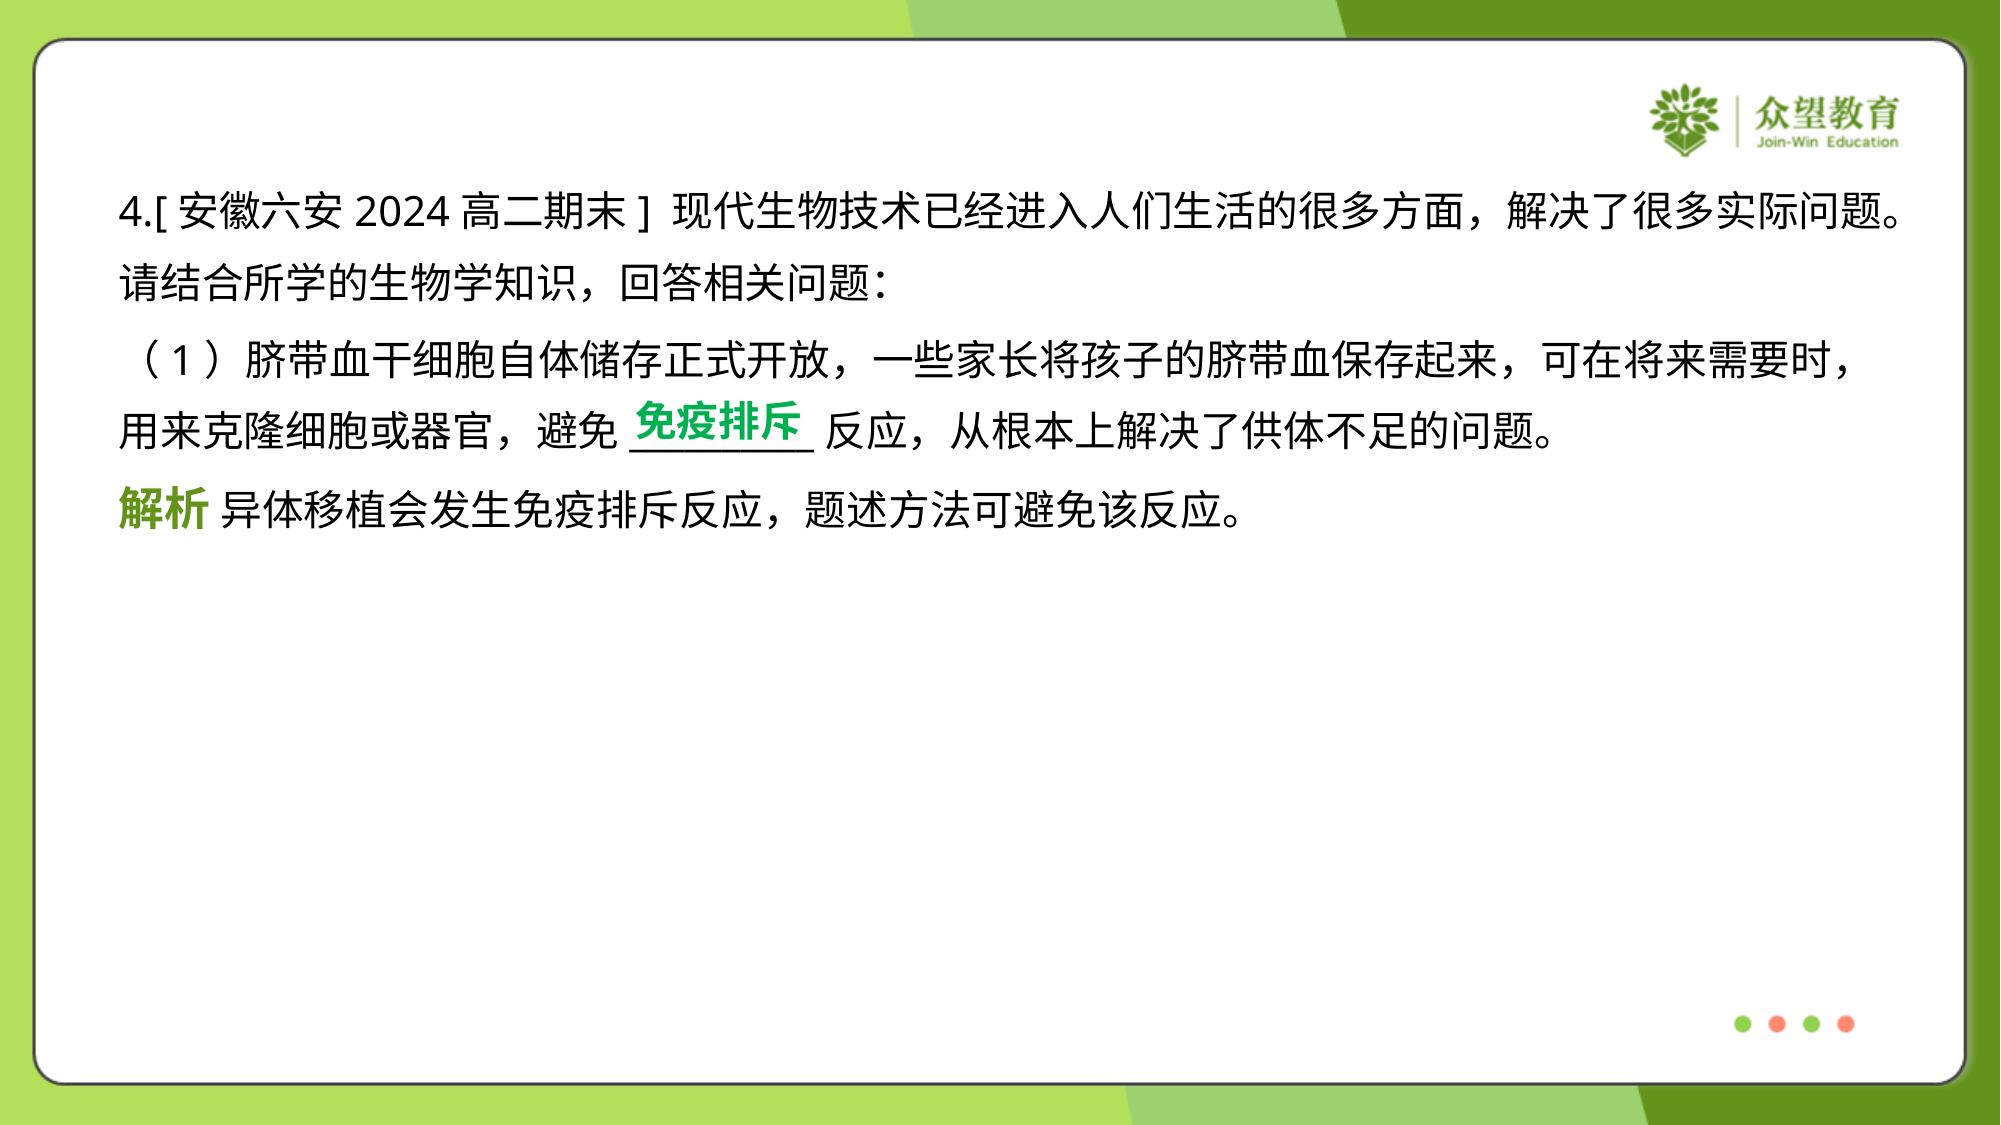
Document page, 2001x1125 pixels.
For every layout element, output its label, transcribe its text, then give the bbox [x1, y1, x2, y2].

text_box （1）脐带血干细胞自体储存正式开放，一些家长将孩子的脐带血保存起来，可在将来需要时， 用来克隆细胞或器官，避免__________反应，从根本上解决了供体不足的问题。 [118, 308, 1883, 448]
text_box 解析 异体移植会发生免疫排斥反应，题述方法可避免该反应。 [118, 453, 1883, 525]
text_box 4.[安徽六安2024高二期末] 现代生物技术已经进入人们生活的很多方面，解决了很多实际问题。 请结合所学的生物学知识，回答相关问题： [118, 159, 1883, 300]
text_box 免疫排斥 [620, 374, 817, 439]
picture [0, 0, 2000, 1125]
